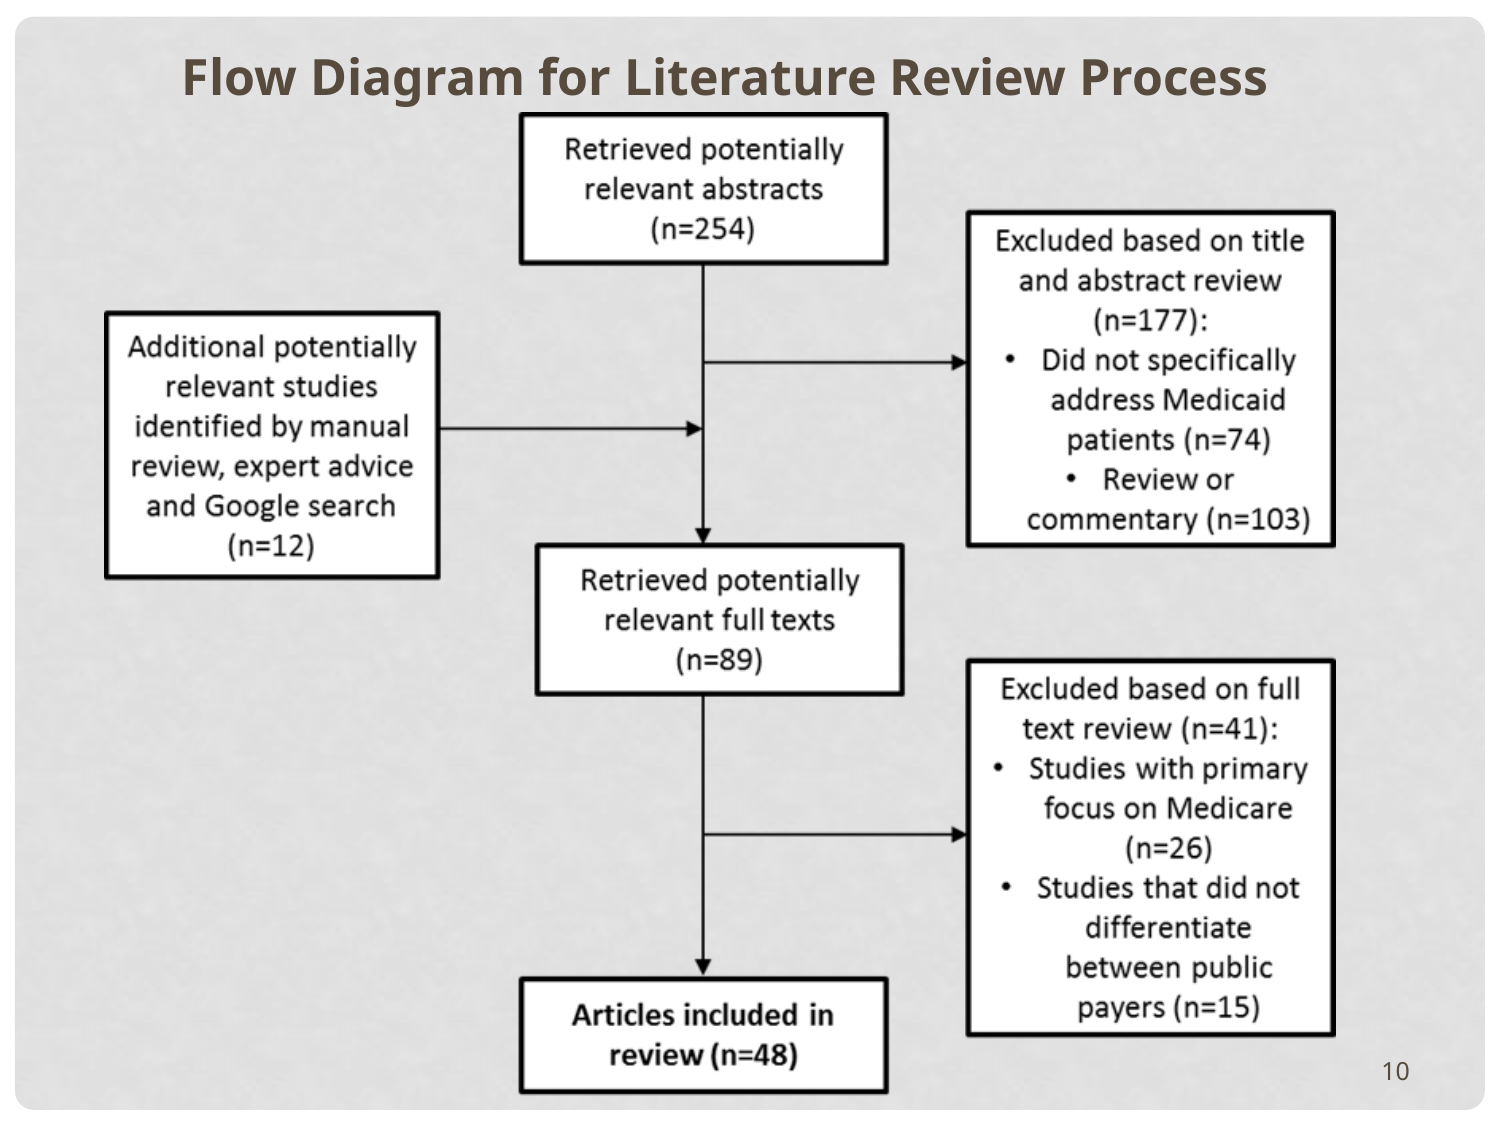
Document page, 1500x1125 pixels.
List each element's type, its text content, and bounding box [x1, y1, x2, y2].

list Flow Diagram for Literature Review Process [40, 37, 1391, 125]
slide_number 10 [1074, 1042, 1425, 1103]
picture [103, 112, 1336, 1097]
